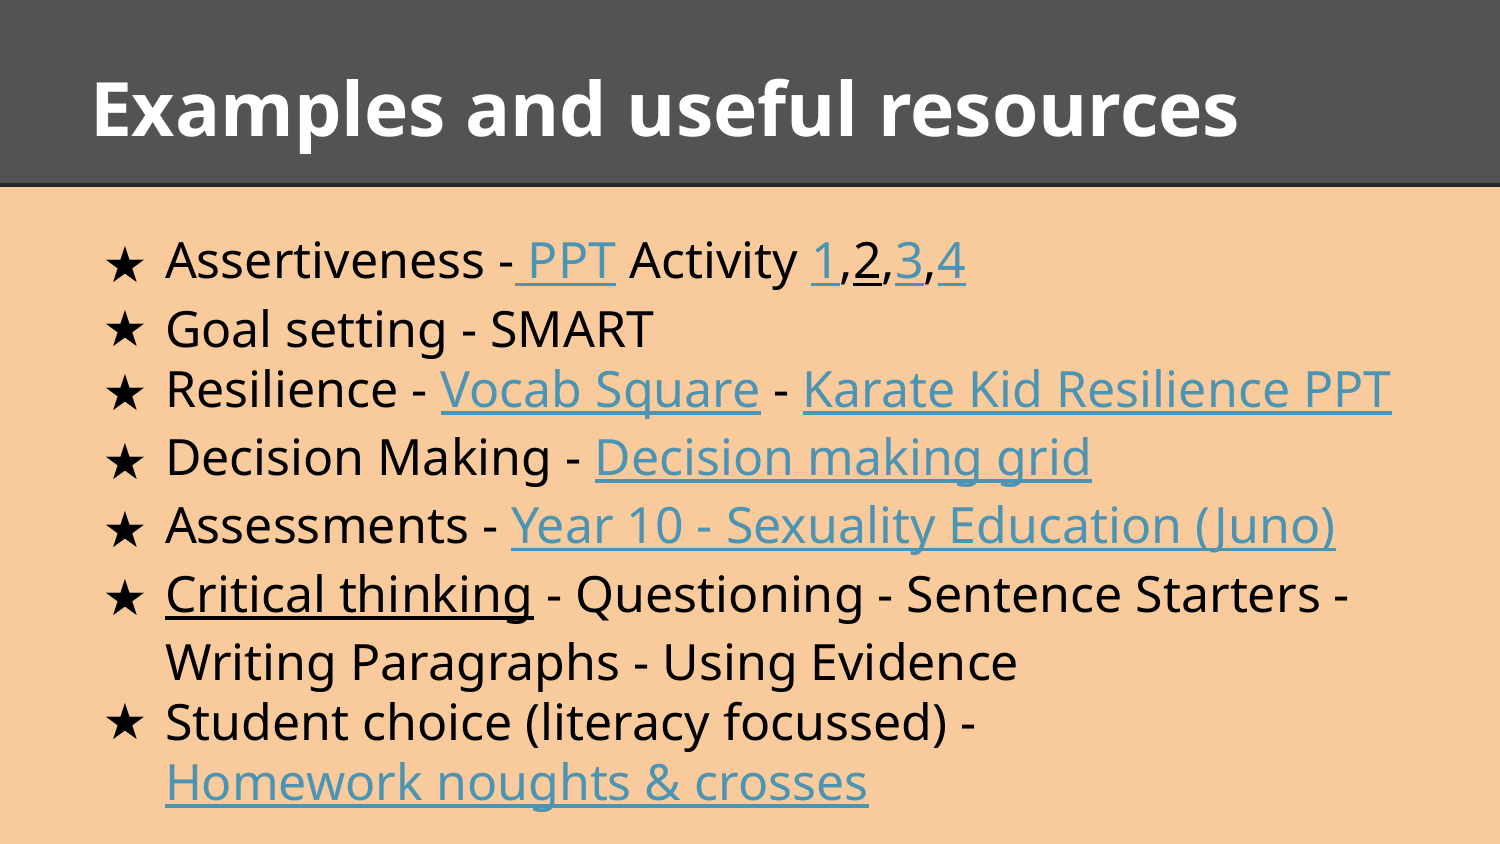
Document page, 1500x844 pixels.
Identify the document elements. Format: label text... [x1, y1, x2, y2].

list Assertiveness - PPT Activity 1,2,3,4 Goal setting - SMART Resilience - Vocab Square - Karate Kid Resilience PPT Decision Making - Decision making grid Assessments - Year 10 - Sexuality Education (Juno) Critical thinking - Questioning - Sentence Starters - Writing Paragraphs - Using Evidence Student choice (literacy focussed) - Homework noughts & crosses [75, 214, 1425, 804]
title Examples and useful resources [75, 18, 1425, 167]
